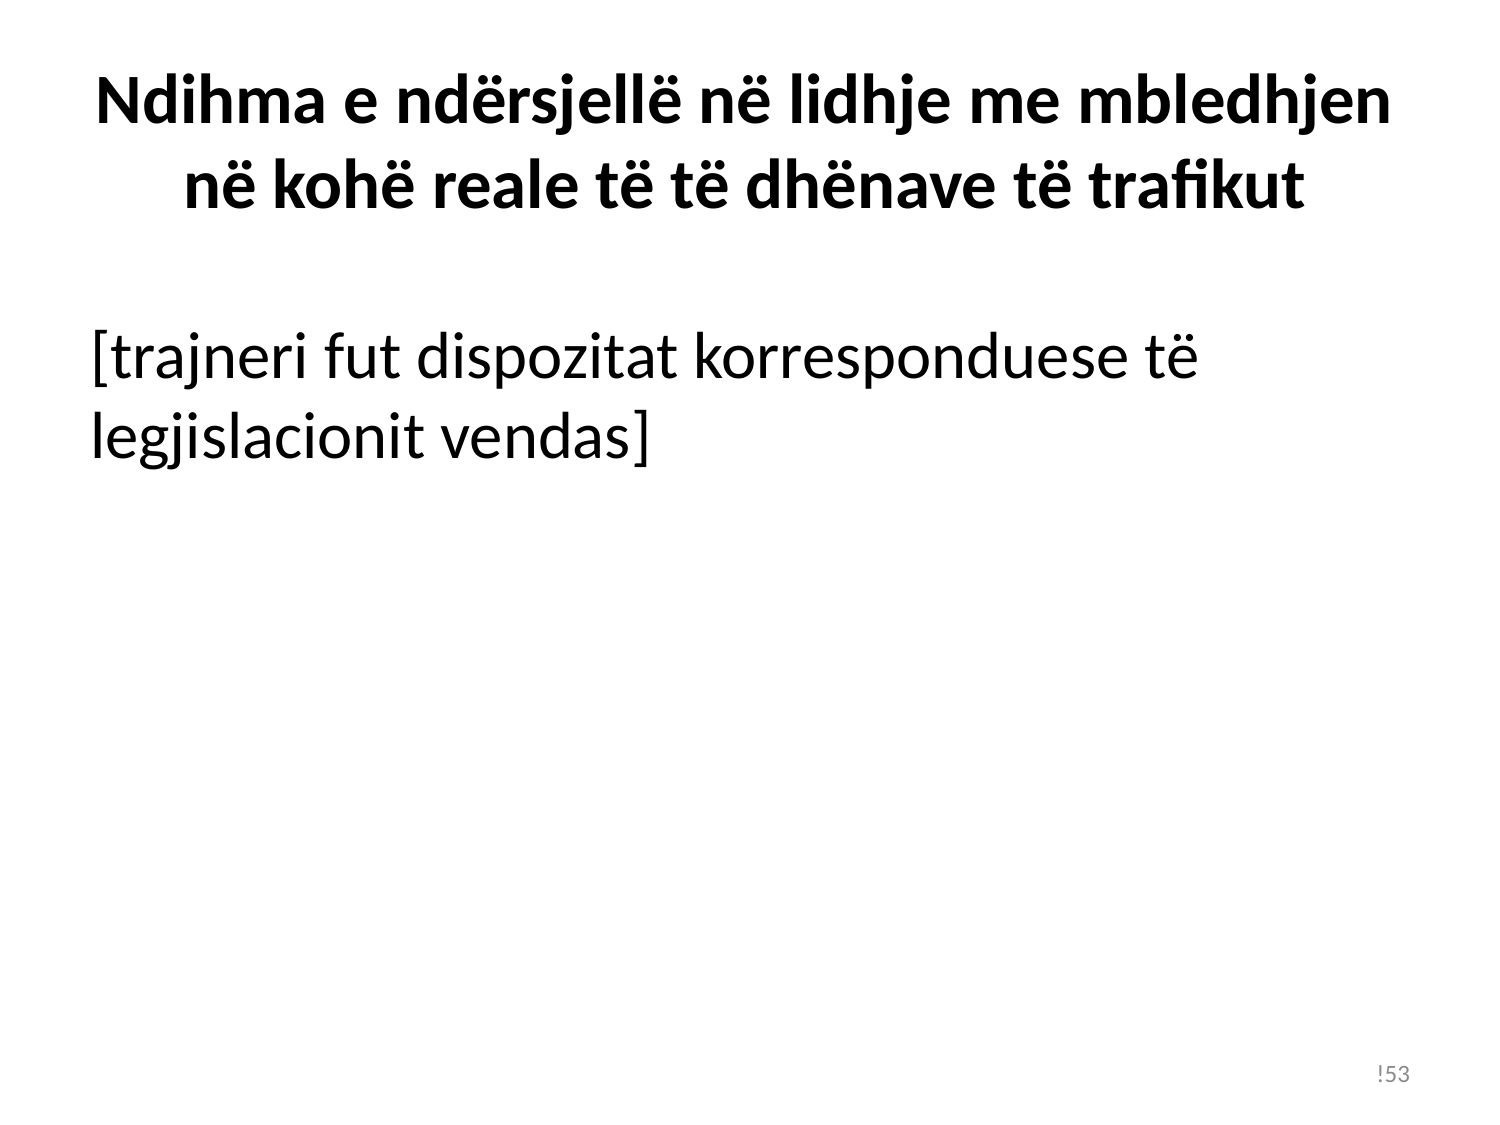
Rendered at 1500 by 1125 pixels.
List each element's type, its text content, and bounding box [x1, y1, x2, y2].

slide_number !53 [1074, 1042, 1425, 1103]
title Ndihma e ndërsjellë në lidhje me mbledhjen në kohë reale të të dhënave të trafikut [36, 45, 1454, 233]
list [trajneri fut dispozitat korresponduese të legjislacionit vendas] [75, 304, 1425, 1005]
